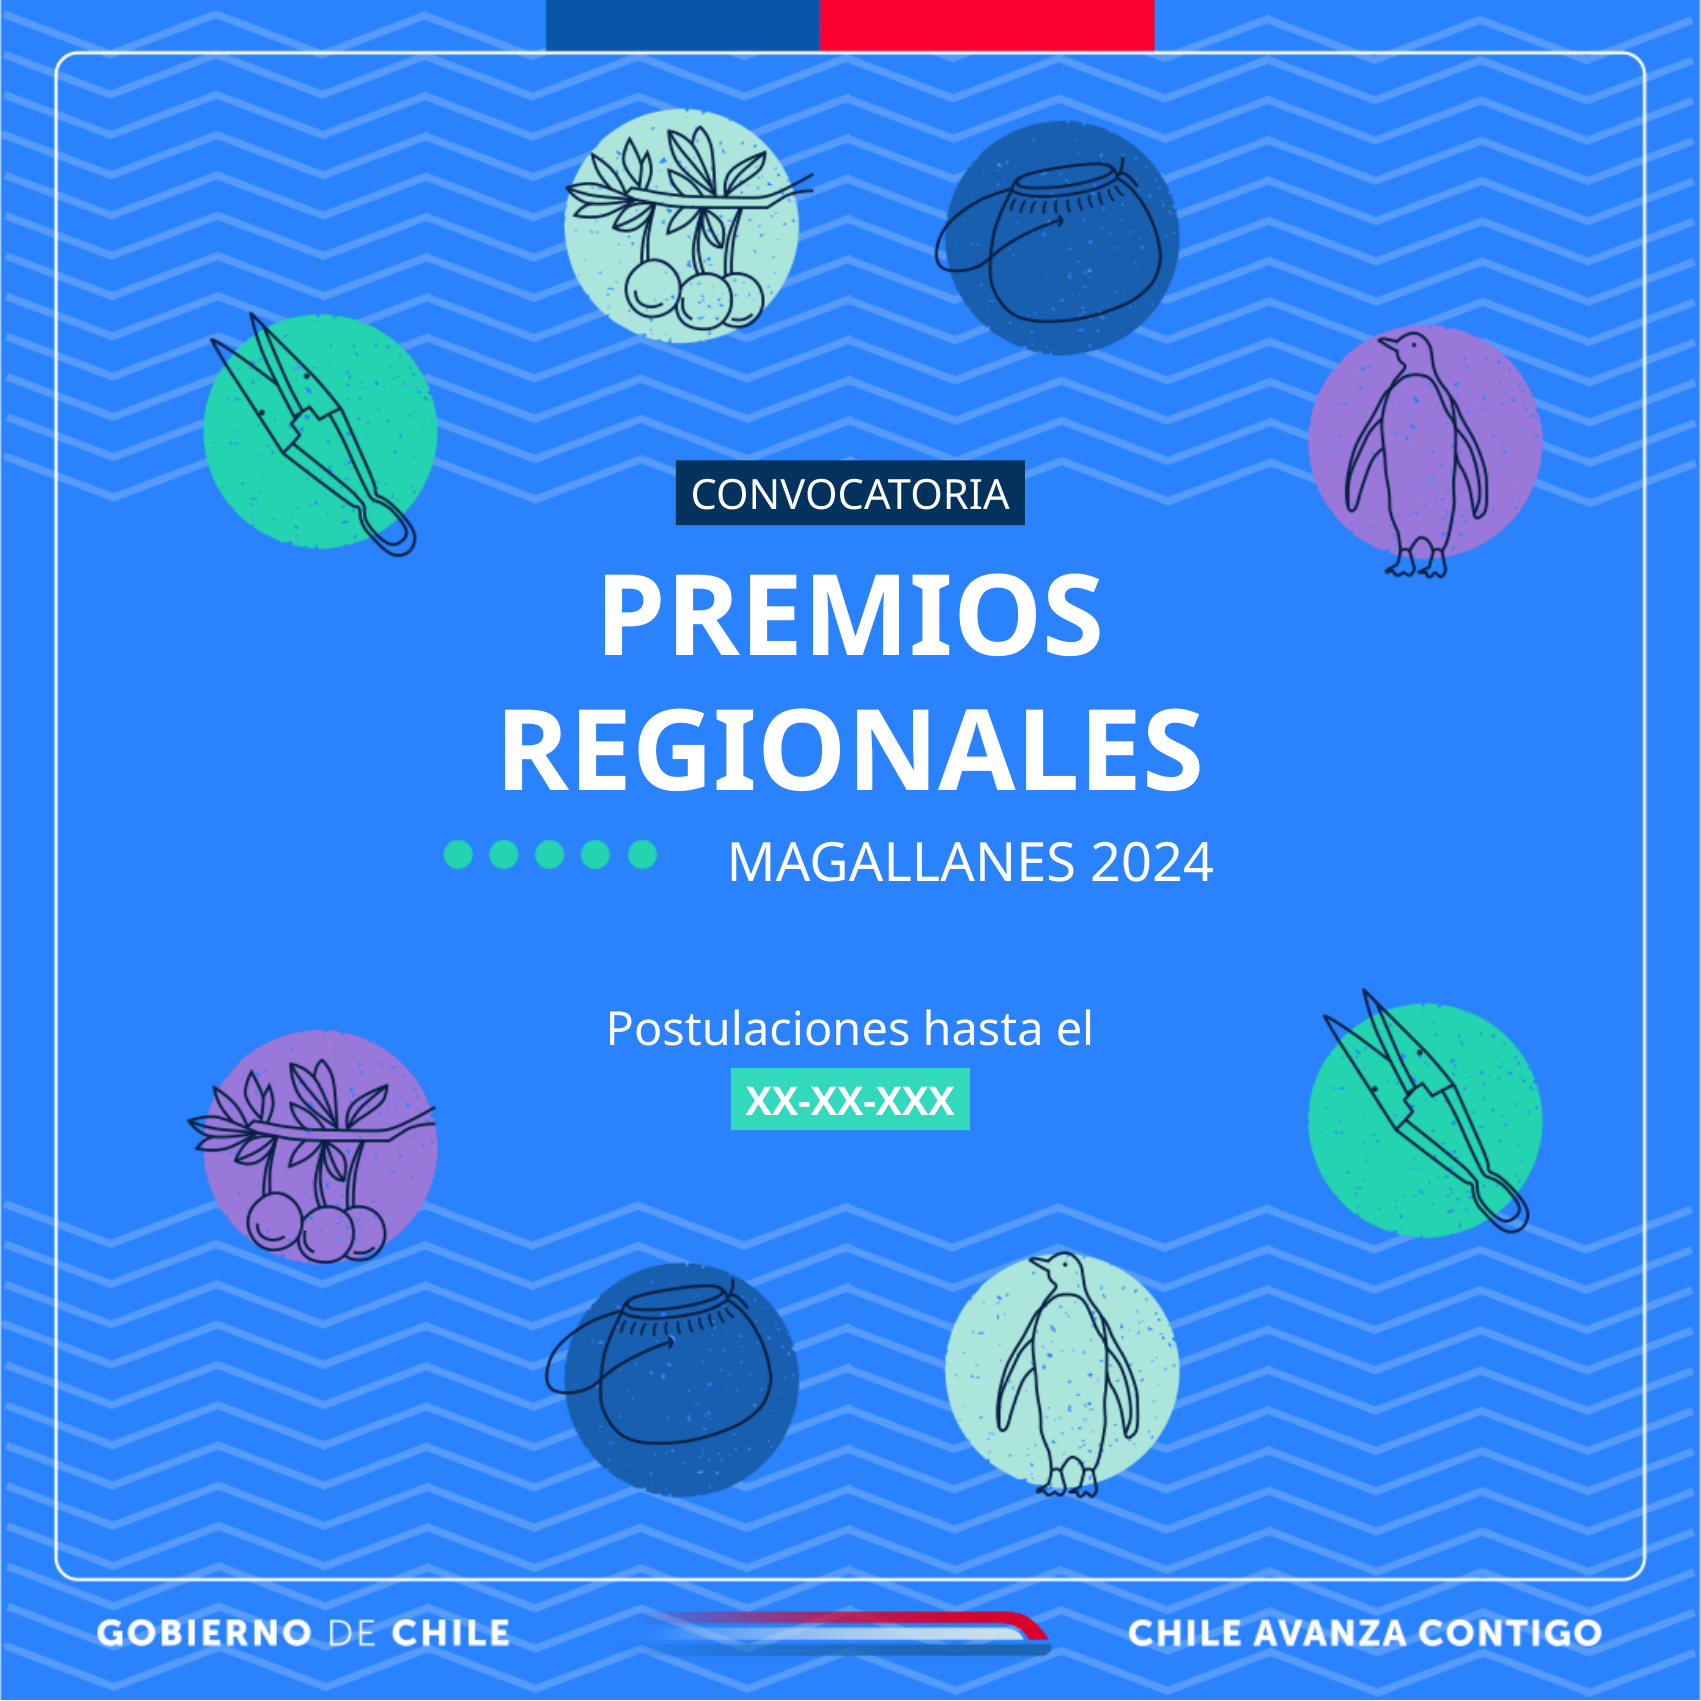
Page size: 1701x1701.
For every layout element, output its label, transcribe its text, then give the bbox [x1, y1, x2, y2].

text_box XX-XX-XXX [730, 1067, 970, 1131]
text_box MAGALLANES 2024 [711, 819, 1271, 900]
text_box CONVOCATORIA [675, 460, 1025, 526]
text_box PREMIOS REGIONALES [393, 535, 1308, 821]
text_box Postulaciones hasta el [574, 991, 1127, 1063]
